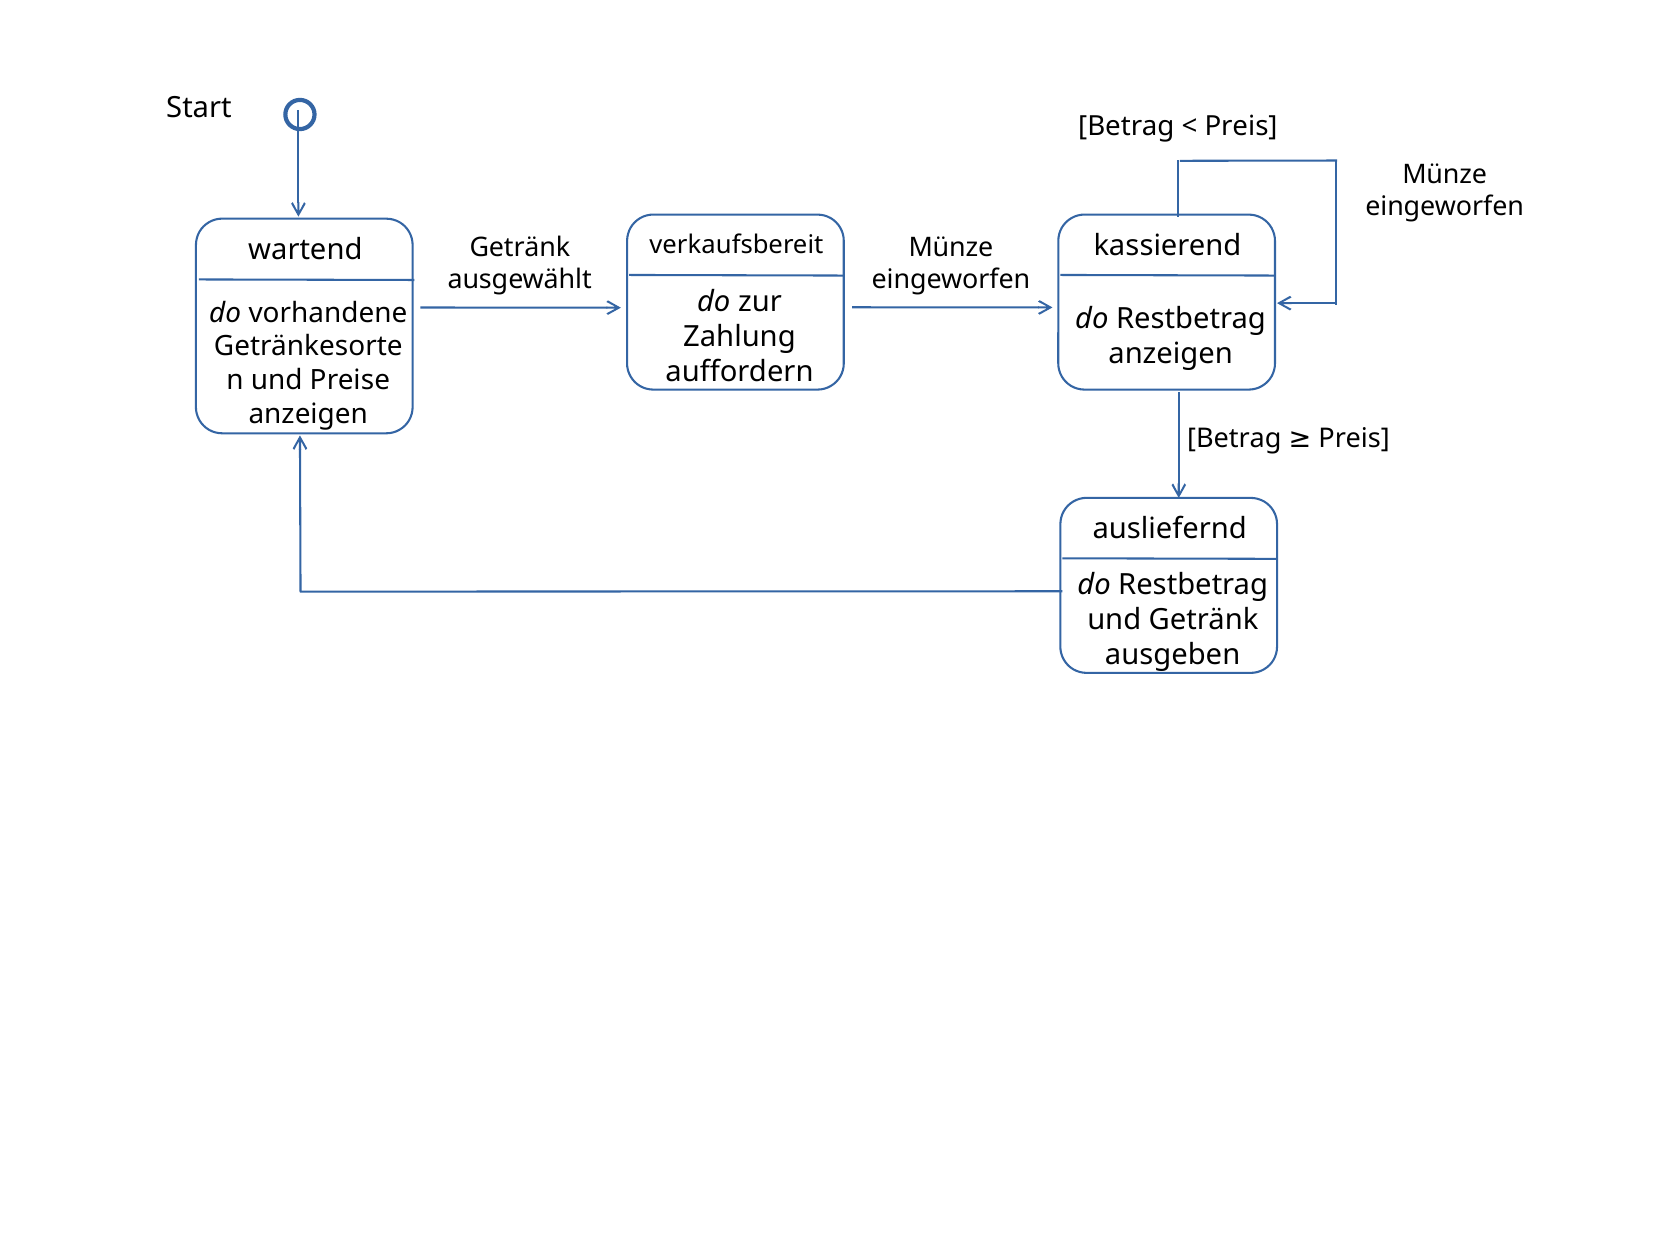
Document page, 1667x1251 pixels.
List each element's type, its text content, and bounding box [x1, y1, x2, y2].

text_box [420, 300, 621, 315]
text_box [1058, 214, 1262, 380]
text_box ausliefernd [1074, 502, 1265, 552]
text_box do vorhandene Getränkesorten und Preise anzeigen [202, 272, 415, 450]
text_box [1263, 218, 1276, 268]
text_box Start [104, 81, 294, 132]
text_box Münze eingeworfen [856, 222, 1046, 300]
text_box [294, 99, 315, 130]
text_box [1171, 475, 1187, 498]
text_box kassierend [1072, 218, 1263, 268]
text_box wartend [210, 222, 400, 272]
text_box [832, 218, 844, 268]
text_box do zur Zahlung auffordern [633, 268, 846, 400]
text_box do Restbetrag und Getränk ausgeben [1066, 552, 1280, 684]
text_box [195, 218, 413, 424]
text_box [292, 435, 308, 591]
text_box do Restbetrag anzeigen [1064, 268, 1277, 400]
text_box [852, 300, 1053, 315]
text_box Münze eingeworfen [1349, 150, 1540, 228]
text_box [Betrag ≥ Preis] [1179, 397, 1398, 475]
text_box [Betrag < Preis] [1068, 85, 1288, 163]
text_box Getränk ausgewählt [424, 222, 615, 300]
text_box [1060, 497, 1278, 663]
text_box [627, 214, 831, 380]
text_box [291, 110, 306, 217]
text_box verkaufsbereit [641, 218, 832, 268]
